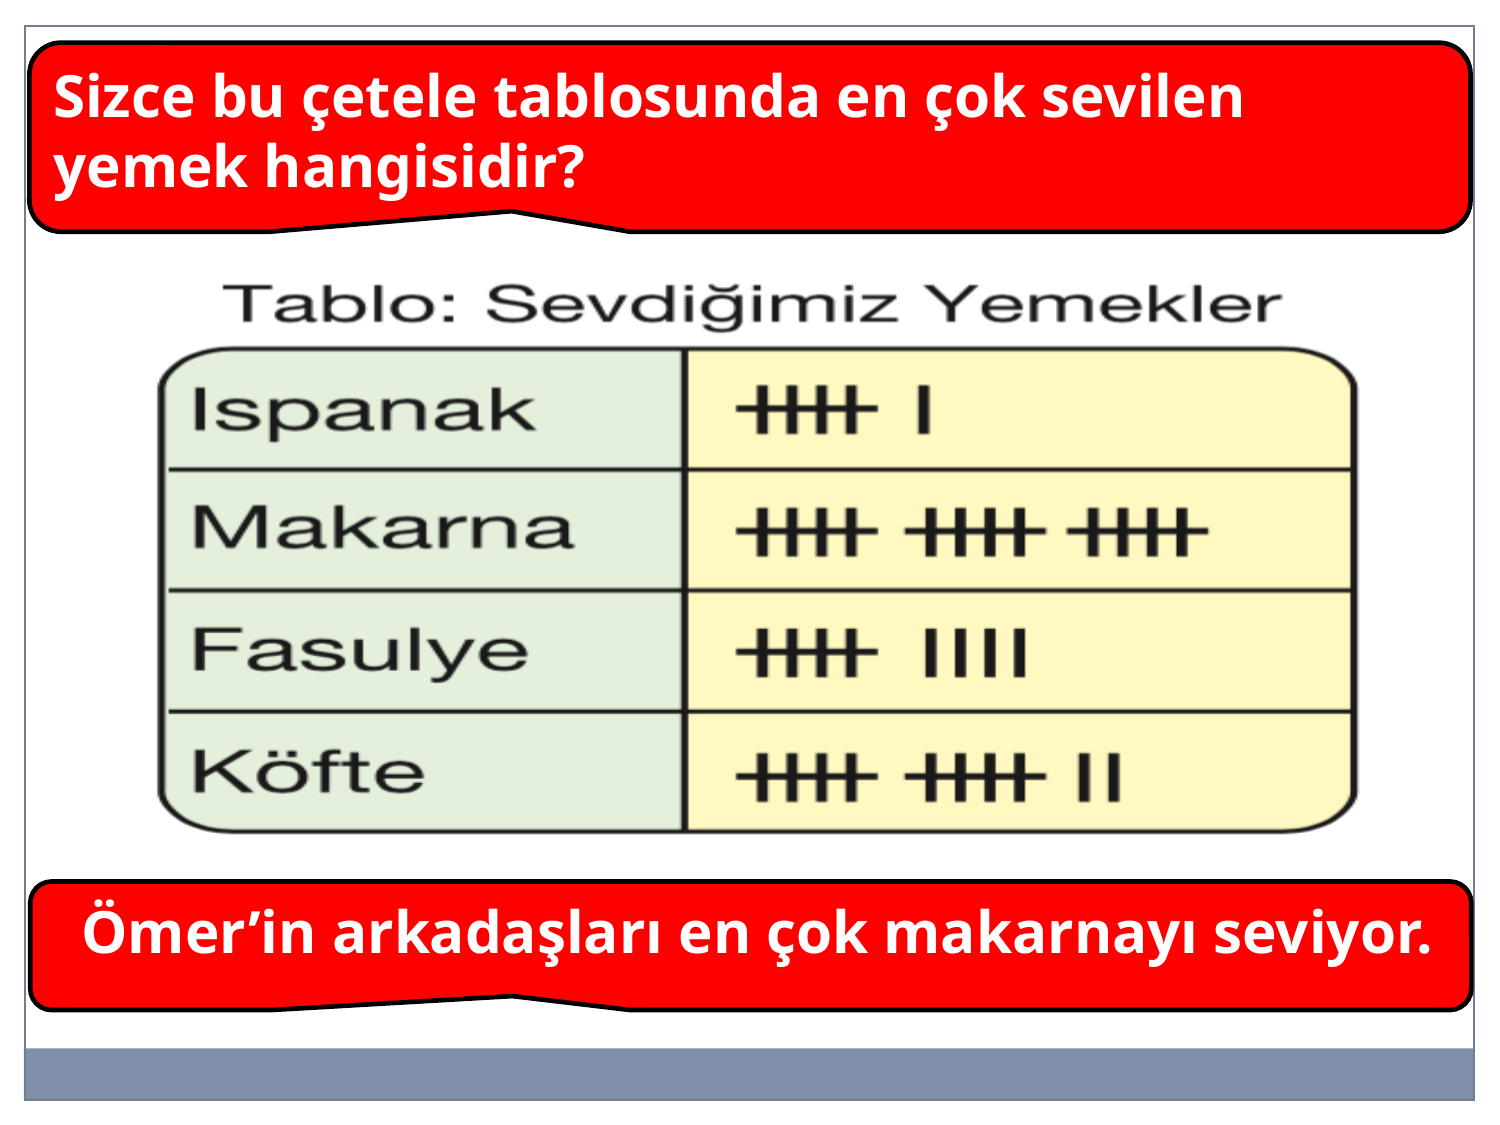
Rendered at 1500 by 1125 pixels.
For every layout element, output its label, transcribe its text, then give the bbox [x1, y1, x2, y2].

picture [88, 255, 1412, 860]
text_box Ömer’in arkadaşları en çok makarnayı seviyor. [30, 881, 1472, 1011]
text_box Sizce bu çetele tablosunda en çok sevilen yemek hangisidir? [29, 42, 1471, 232]
